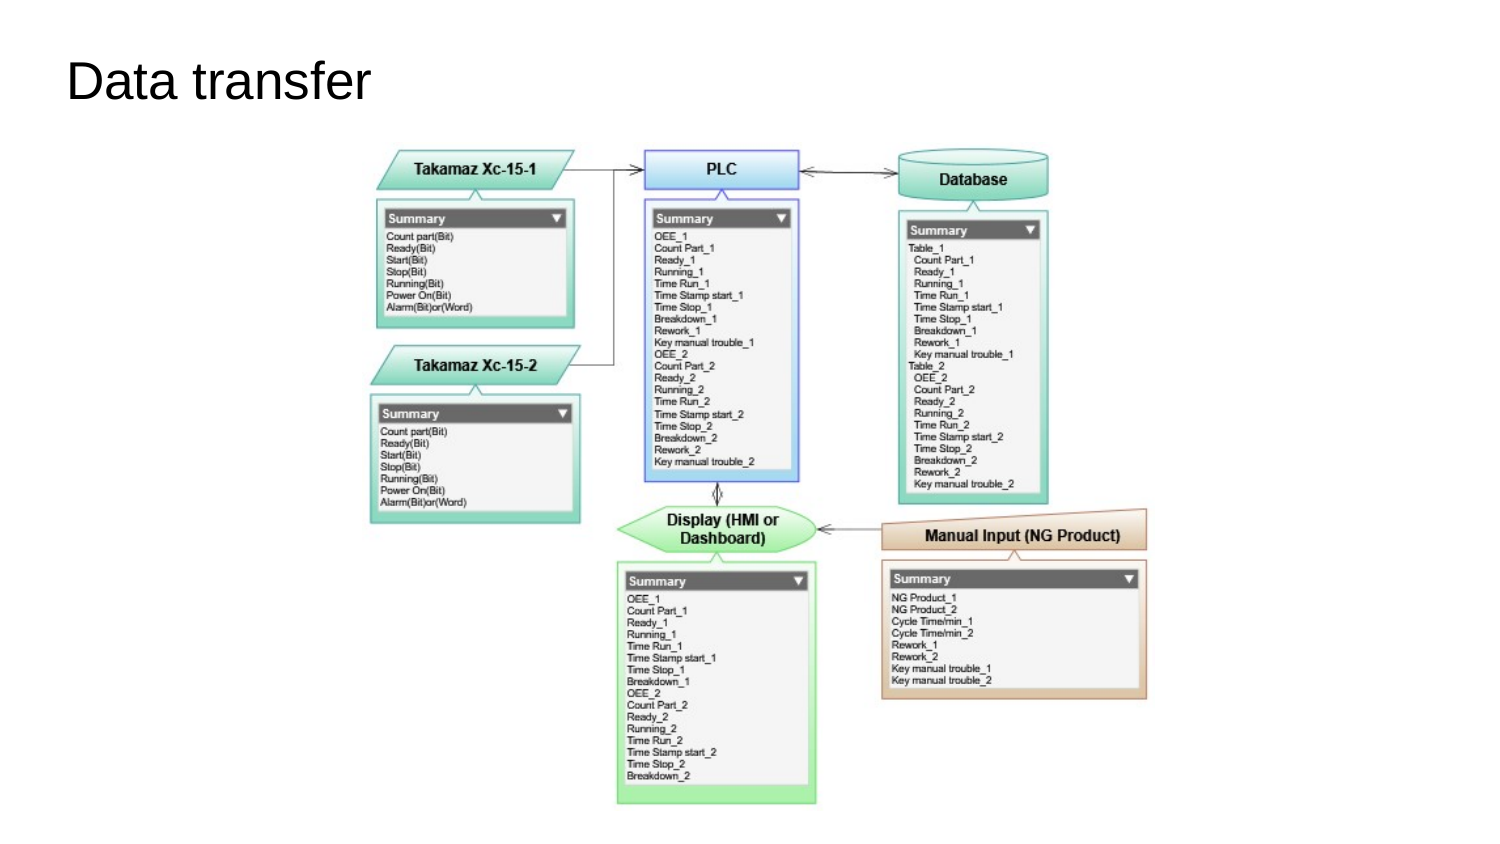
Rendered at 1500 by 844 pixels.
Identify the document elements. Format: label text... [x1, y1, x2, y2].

picture [362, 142, 1155, 811]
title Data transfer [51, 32, 1449, 127]
